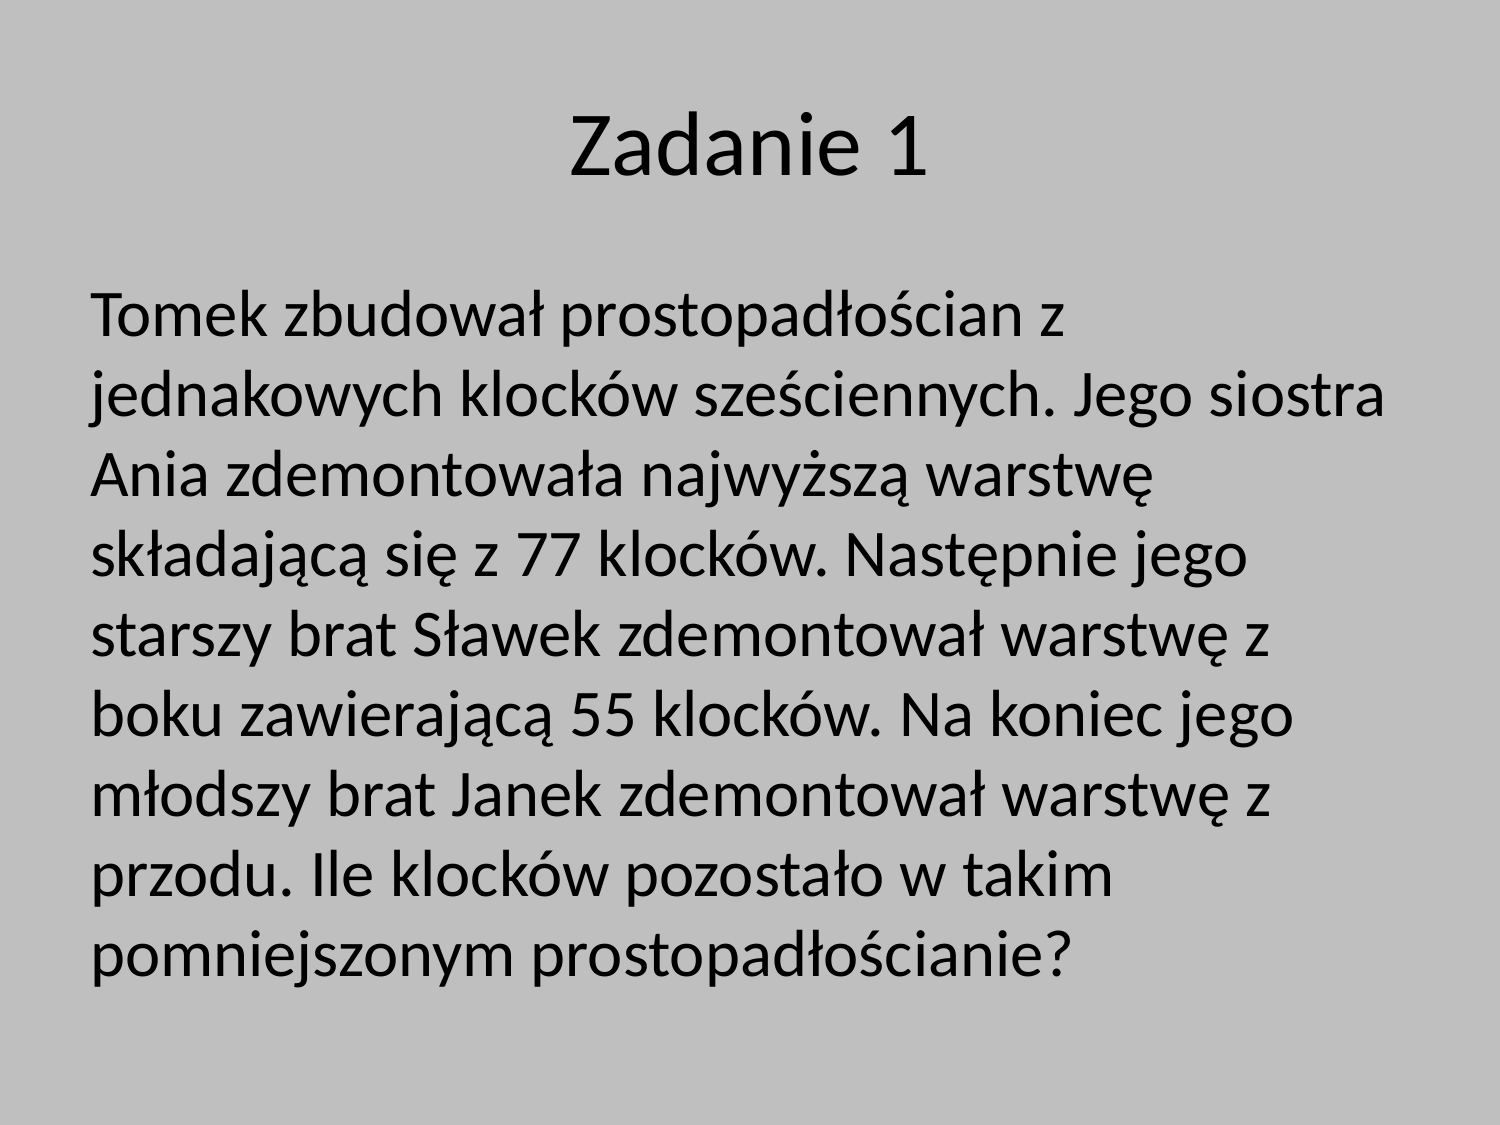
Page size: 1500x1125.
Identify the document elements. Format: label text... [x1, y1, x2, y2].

title Zadanie 1 [75, 45, 1425, 233]
list Tomek zbudował prostopadłościan z jednakowych klocków sześciennych. Jego siostra Ania zdemontowała najwyższą warstwę składającą się z 77 klocków. Następnie jego starszy brat Sławek zdemontował warstwę z boku zawierającą 55 klocków. Na koniec jego młodszy brat Janek zdemontował warstwę z przodu. Ile klocków pozostało w takim pomniejszonym prostopadłościanie? [75, 262, 1425, 1005]
